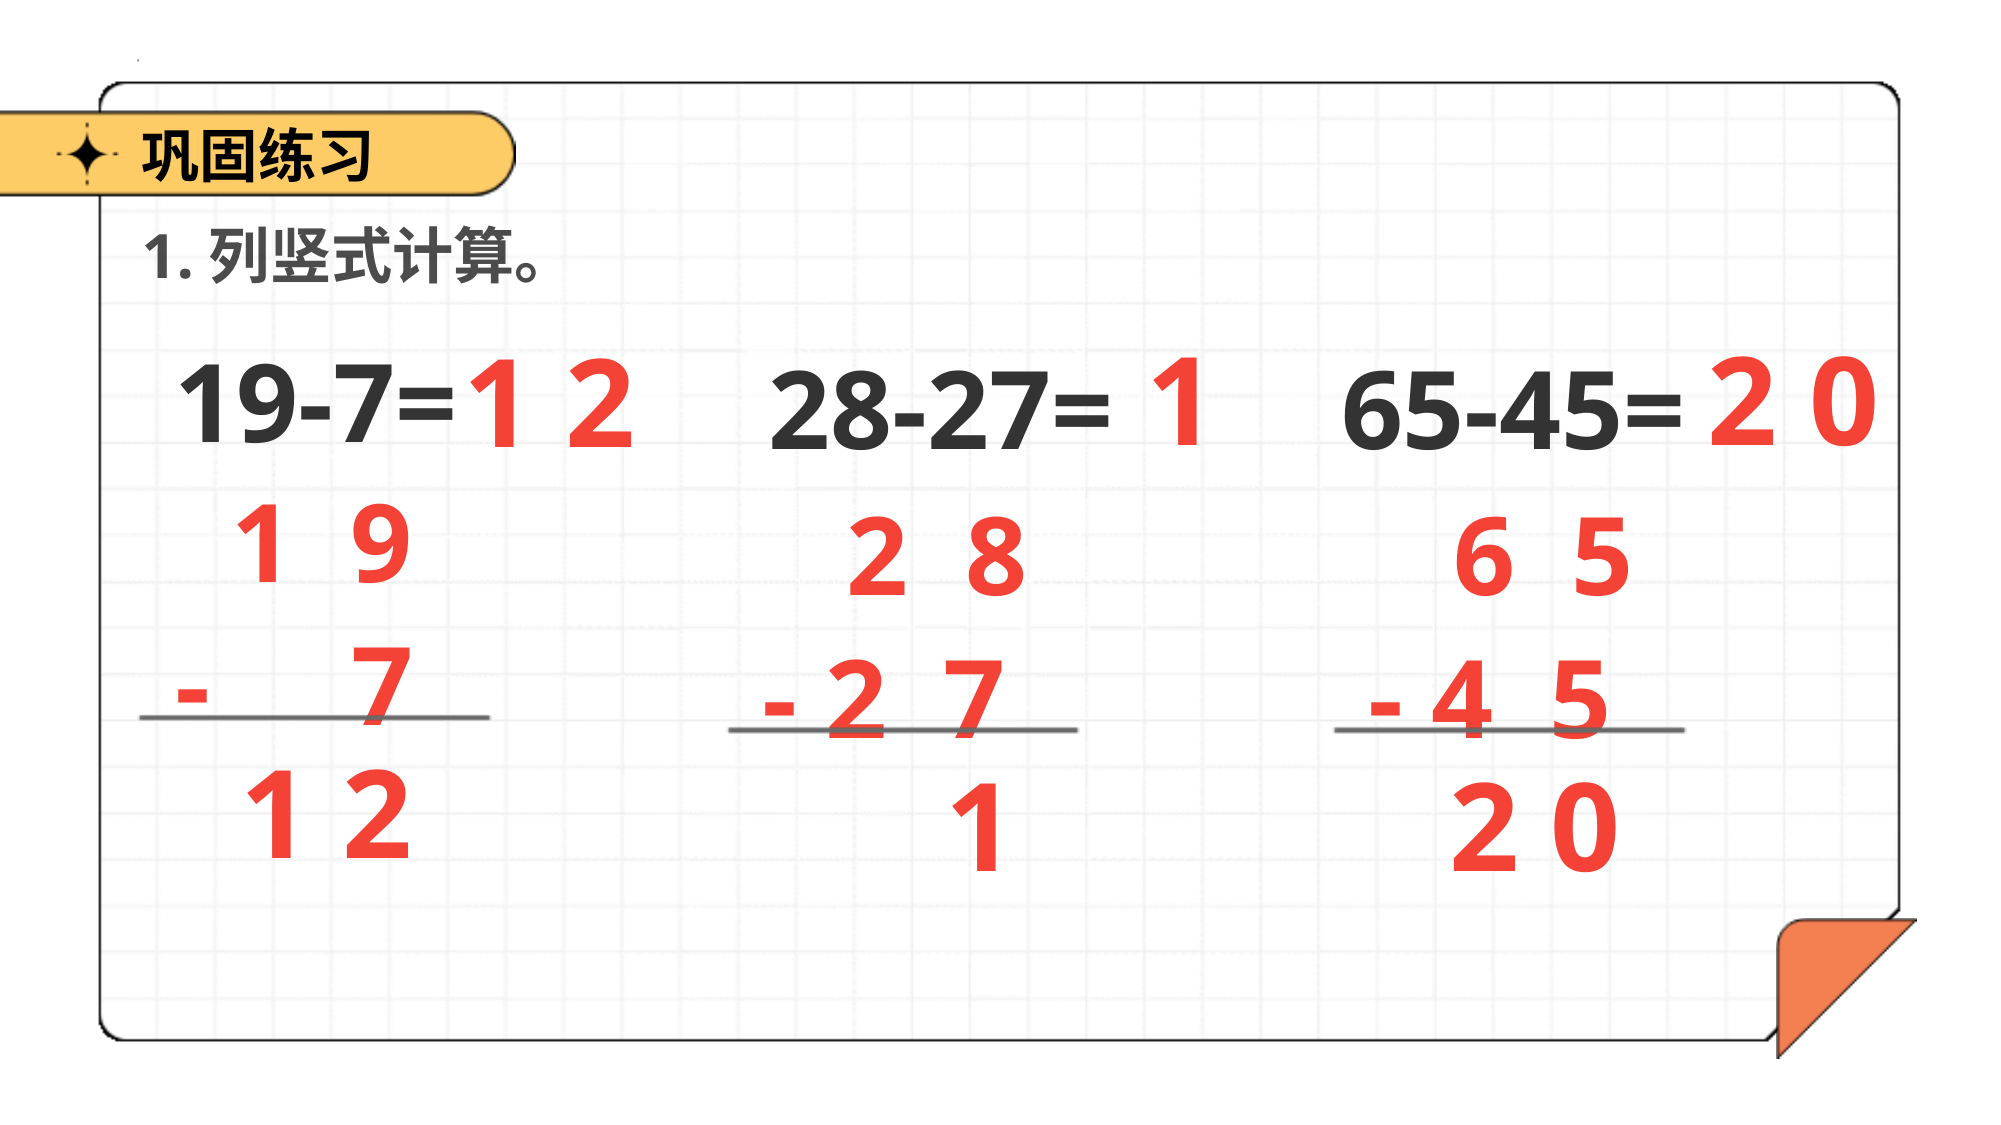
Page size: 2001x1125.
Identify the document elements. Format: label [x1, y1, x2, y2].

picture [0, 68, 1917, 1059]
text_box [1331, 473, 1689, 883]
text_box [135, 460, 494, 870]
text_box [724, 473, 1083, 883]
